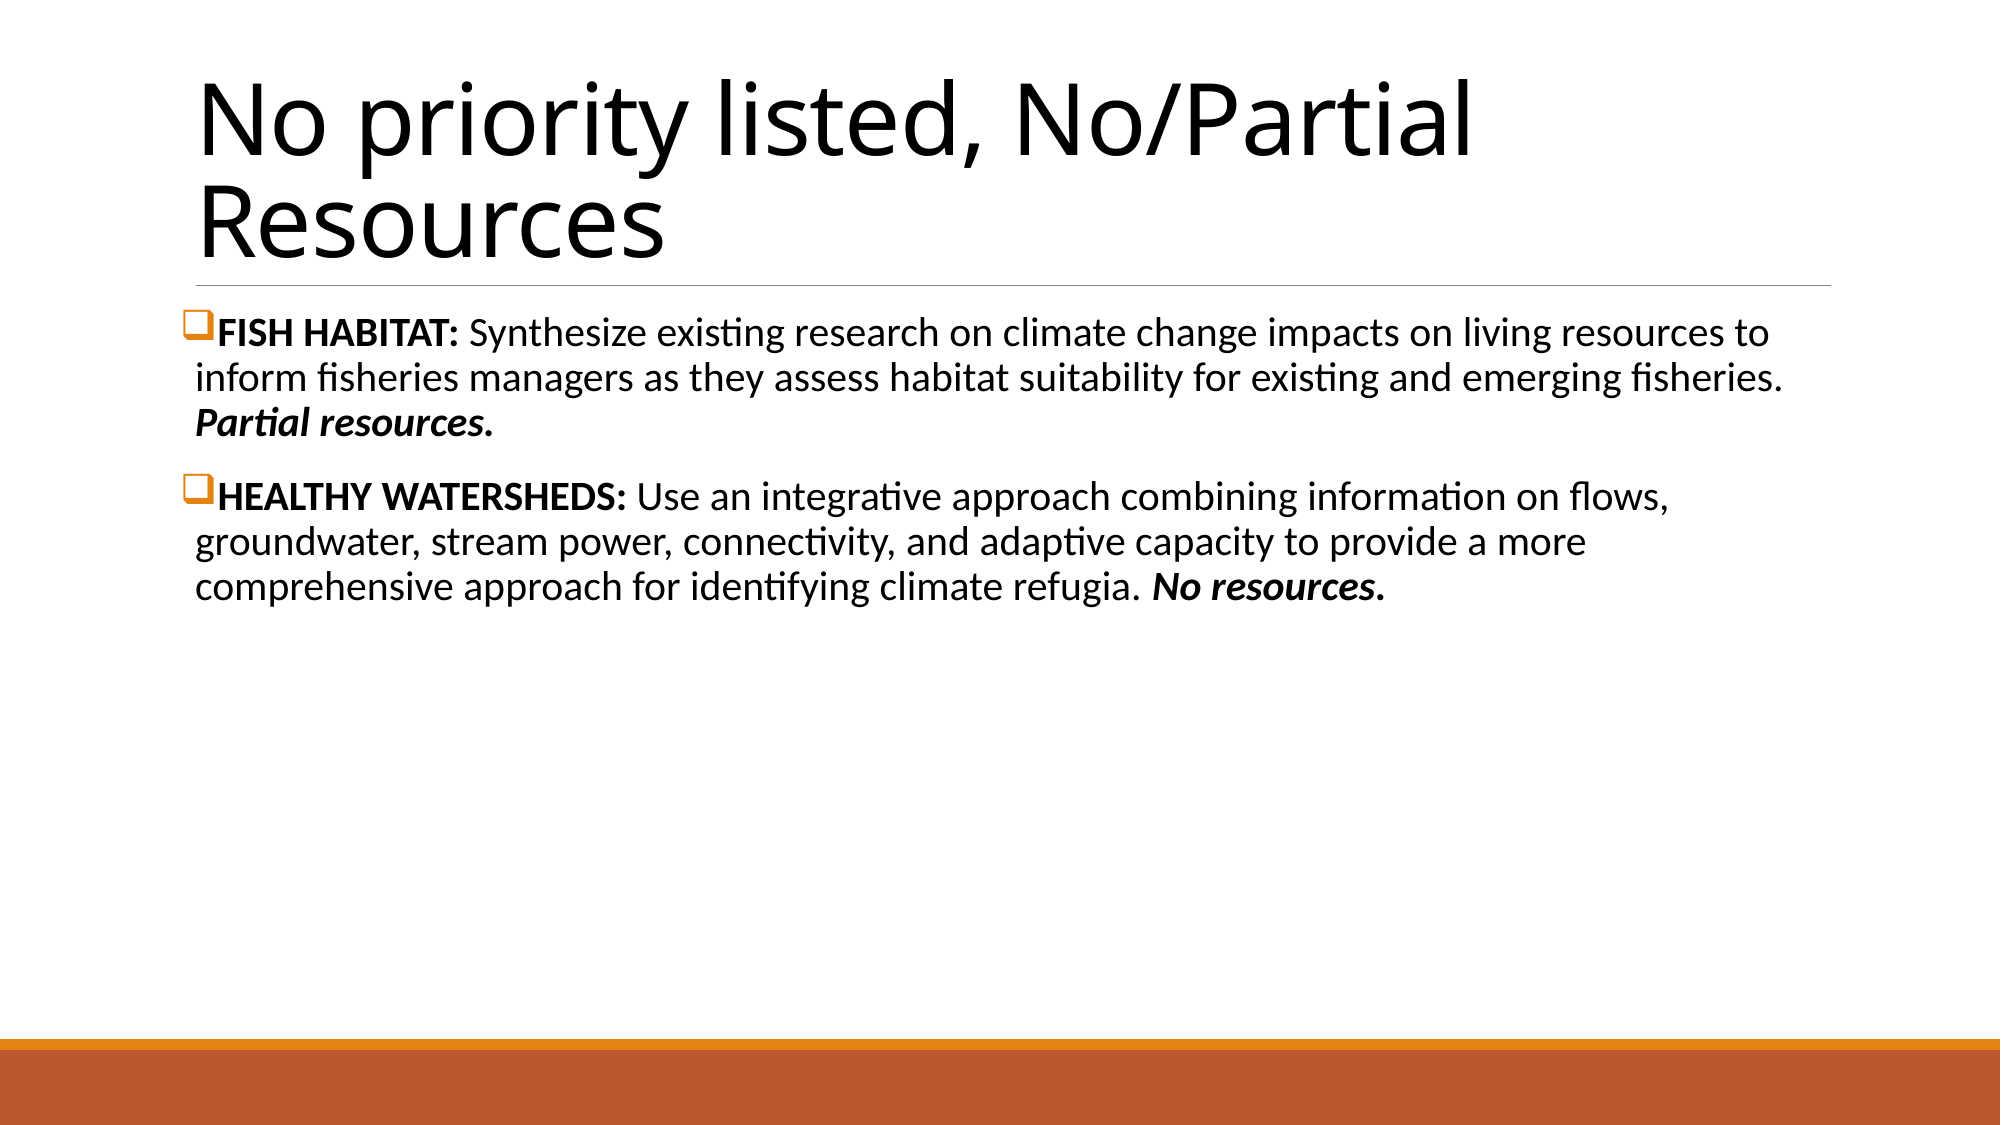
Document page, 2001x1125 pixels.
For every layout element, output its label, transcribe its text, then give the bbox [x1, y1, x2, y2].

list FISH HABITAT: Synthesize existing research on climate change impacts on living resources to inform fisheries managers as they assess habitat suitability for existing and emerging fisheries. Partial resources. HEALTHY WATERSHEDS: Use an integrative approach combining information on flows, groundwater, stream power, connectivity, and adaptive capacity to provide a more comprehensive approach for identifying climate refugia. No resources. [180, 302, 1830, 963]
title No priority listed, No/Partial Resources [180, 47, 1830, 285]
